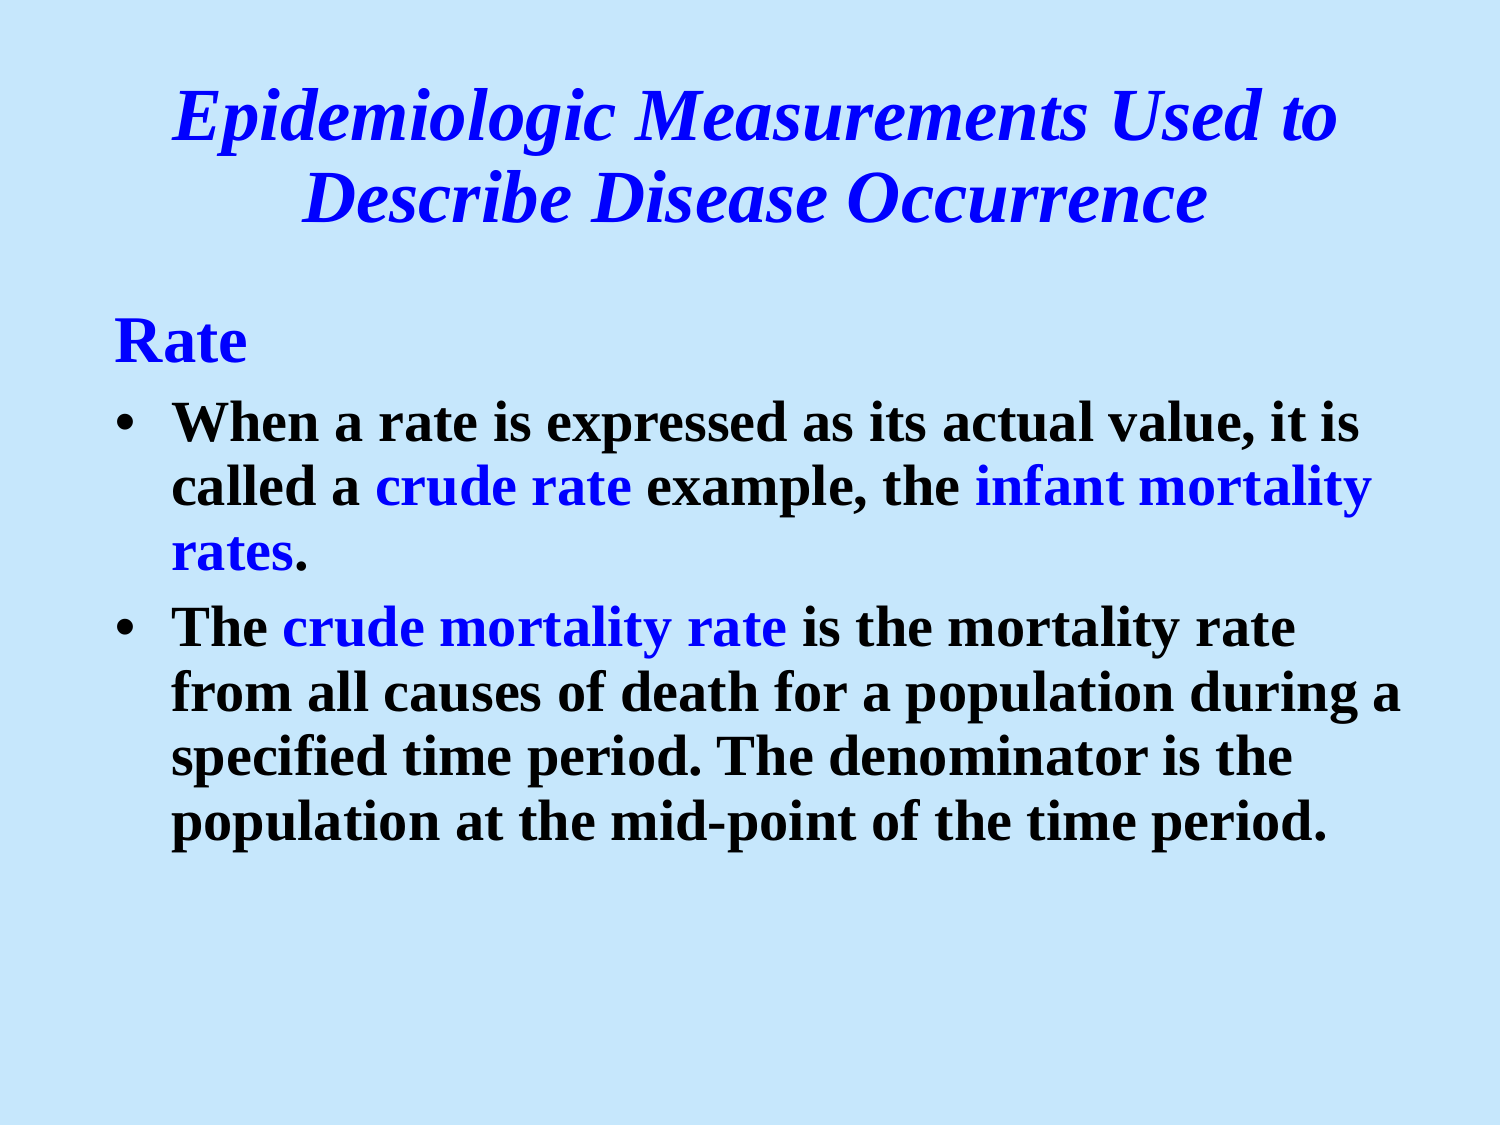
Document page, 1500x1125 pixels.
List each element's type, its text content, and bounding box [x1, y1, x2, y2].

list Rate When a rate is expressed as its actual value, it is called a crude rate example, the infant mortality rates. The crude mortality rate is the mortality rate from all causes of death for a population during a specified time period. The denominator is the population at the mid-point of the time period. [99, 295, 1438, 1013]
title Epidemiologic Measurements Used to Describe Disease Occurrence [87, 62, 1425, 250]
